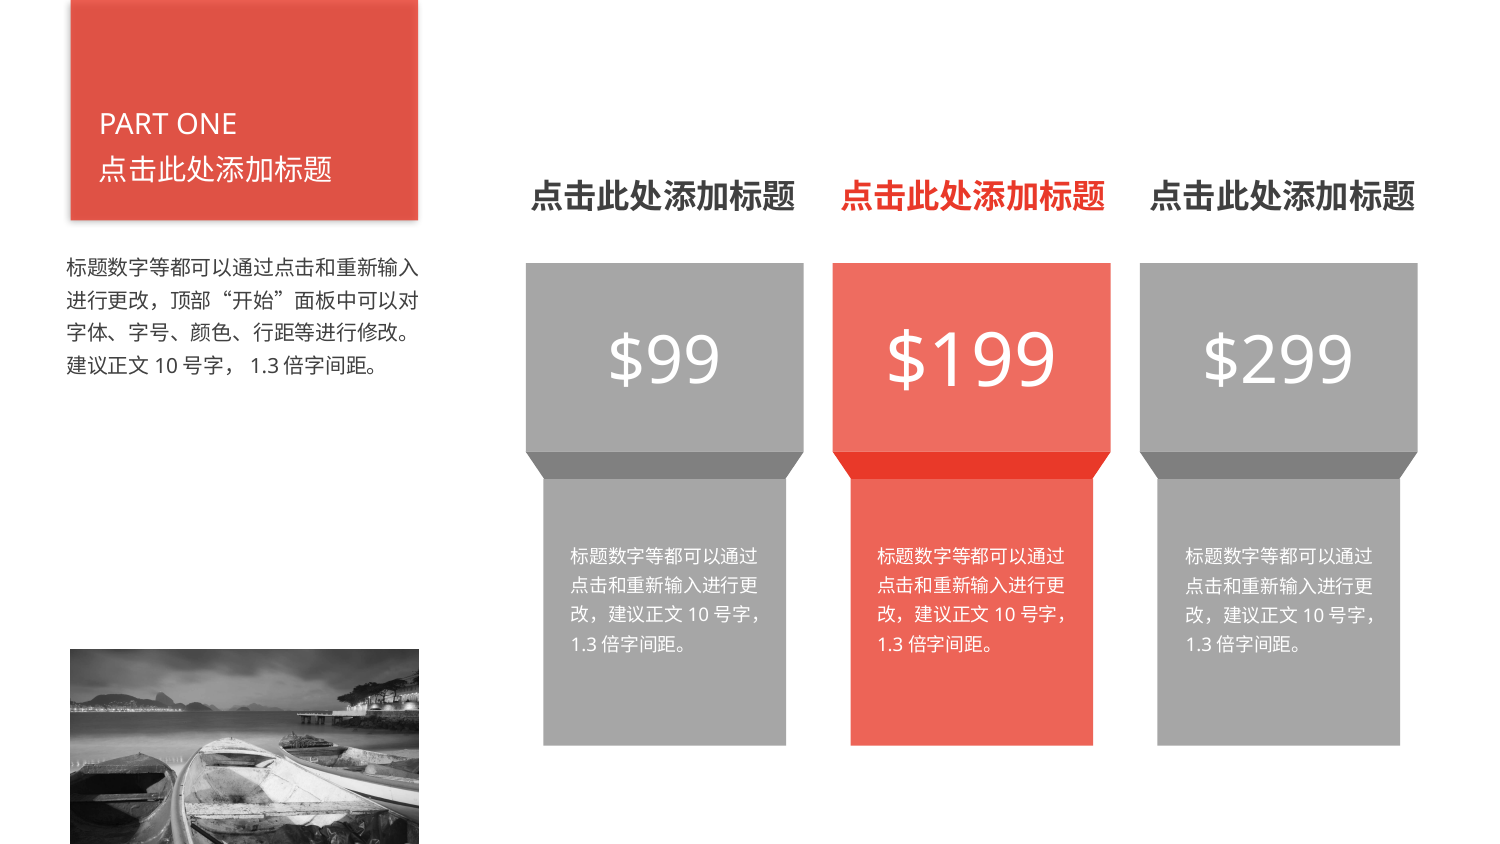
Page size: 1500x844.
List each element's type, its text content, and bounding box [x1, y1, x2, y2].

text_box 点击此处添加标题 [515, 167, 812, 223]
text_box 点击此处添加标题 [825, 167, 1121, 223]
text_box 标题数字等都可以通过点击和重新输入进行更改，顶部“开始”面板中可以对字体、字号、颜色、行距等进行修改。建议正文10号字，1.3倍字间距。 [51, 240, 441, 385]
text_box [1139, 262, 1418, 746]
picture [70, 649, 419, 844]
text_box 点击此处添加标题 [1134, 167, 1431, 223]
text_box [70, 0, 419, 221]
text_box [525, 262, 804, 746]
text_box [832, 262, 1111, 746]
